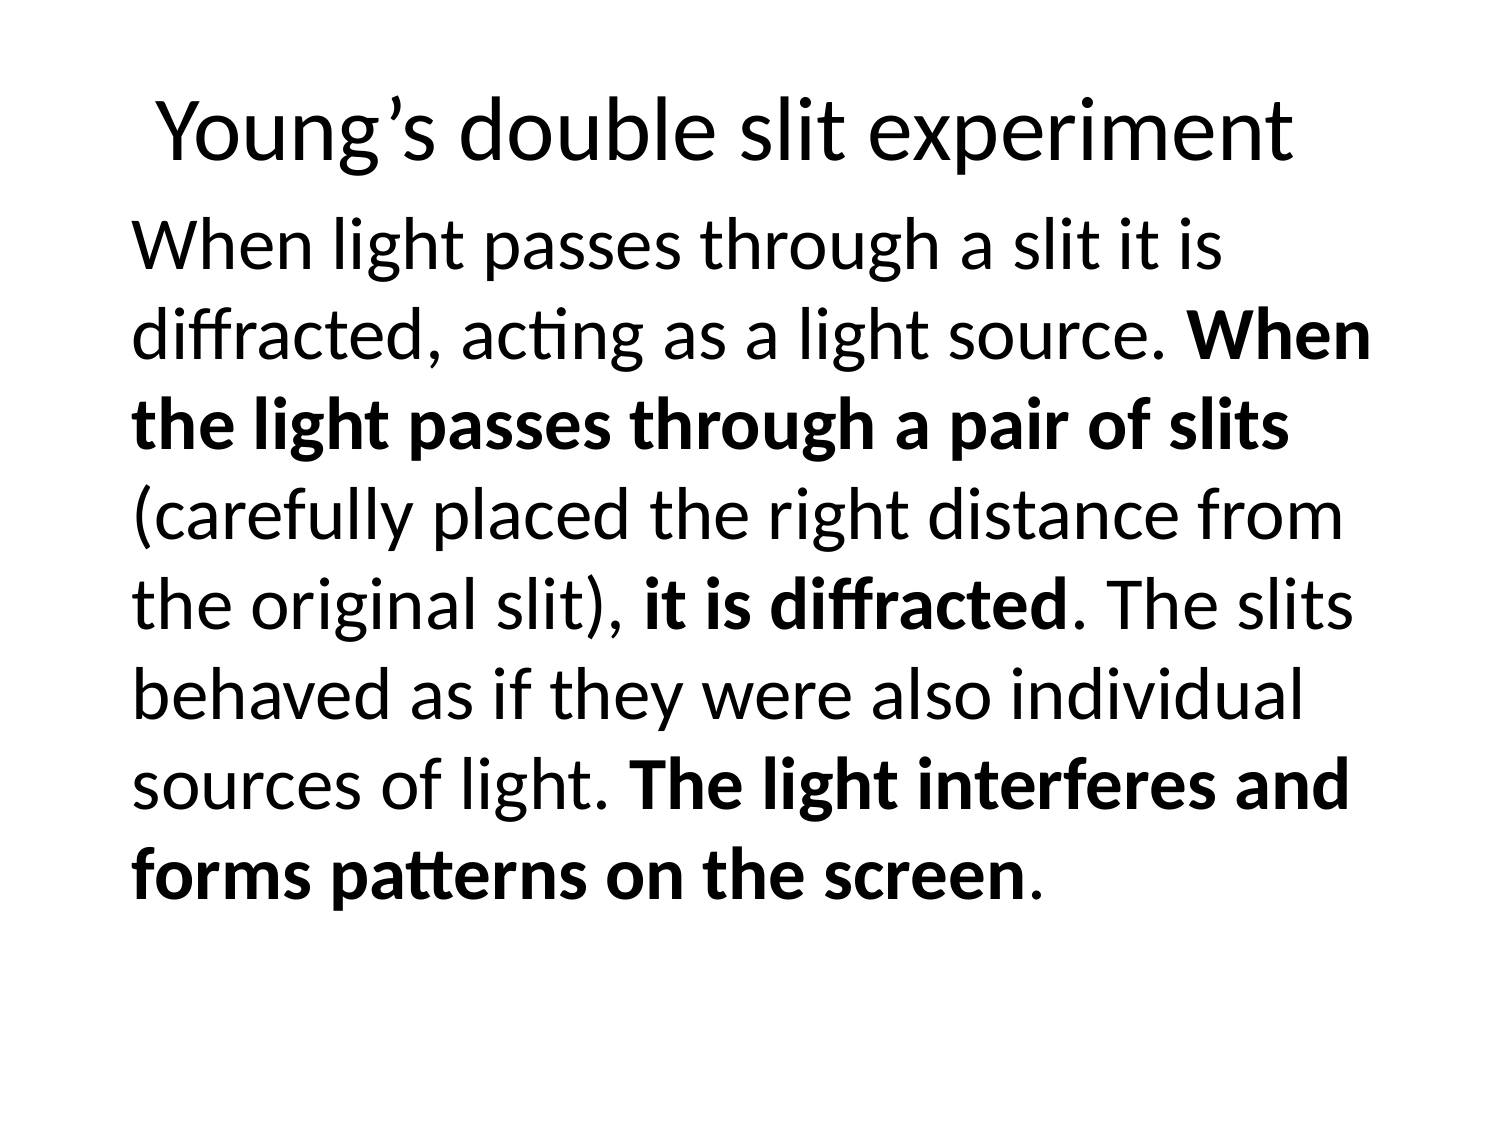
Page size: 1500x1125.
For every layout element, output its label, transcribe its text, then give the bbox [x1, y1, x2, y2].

text_box When light passes through a slit it is diffracted, acting as a light source. When the light passes through a pair of slits (carefully placed the right distance from the original slit), it is diffracted. The slits behaved as if they were also individual sources of light. The light interferes and forms patterns on the screen. [117, 187, 1407, 923]
text_box Young’s double slit experiment [140, 61, 1383, 186]
